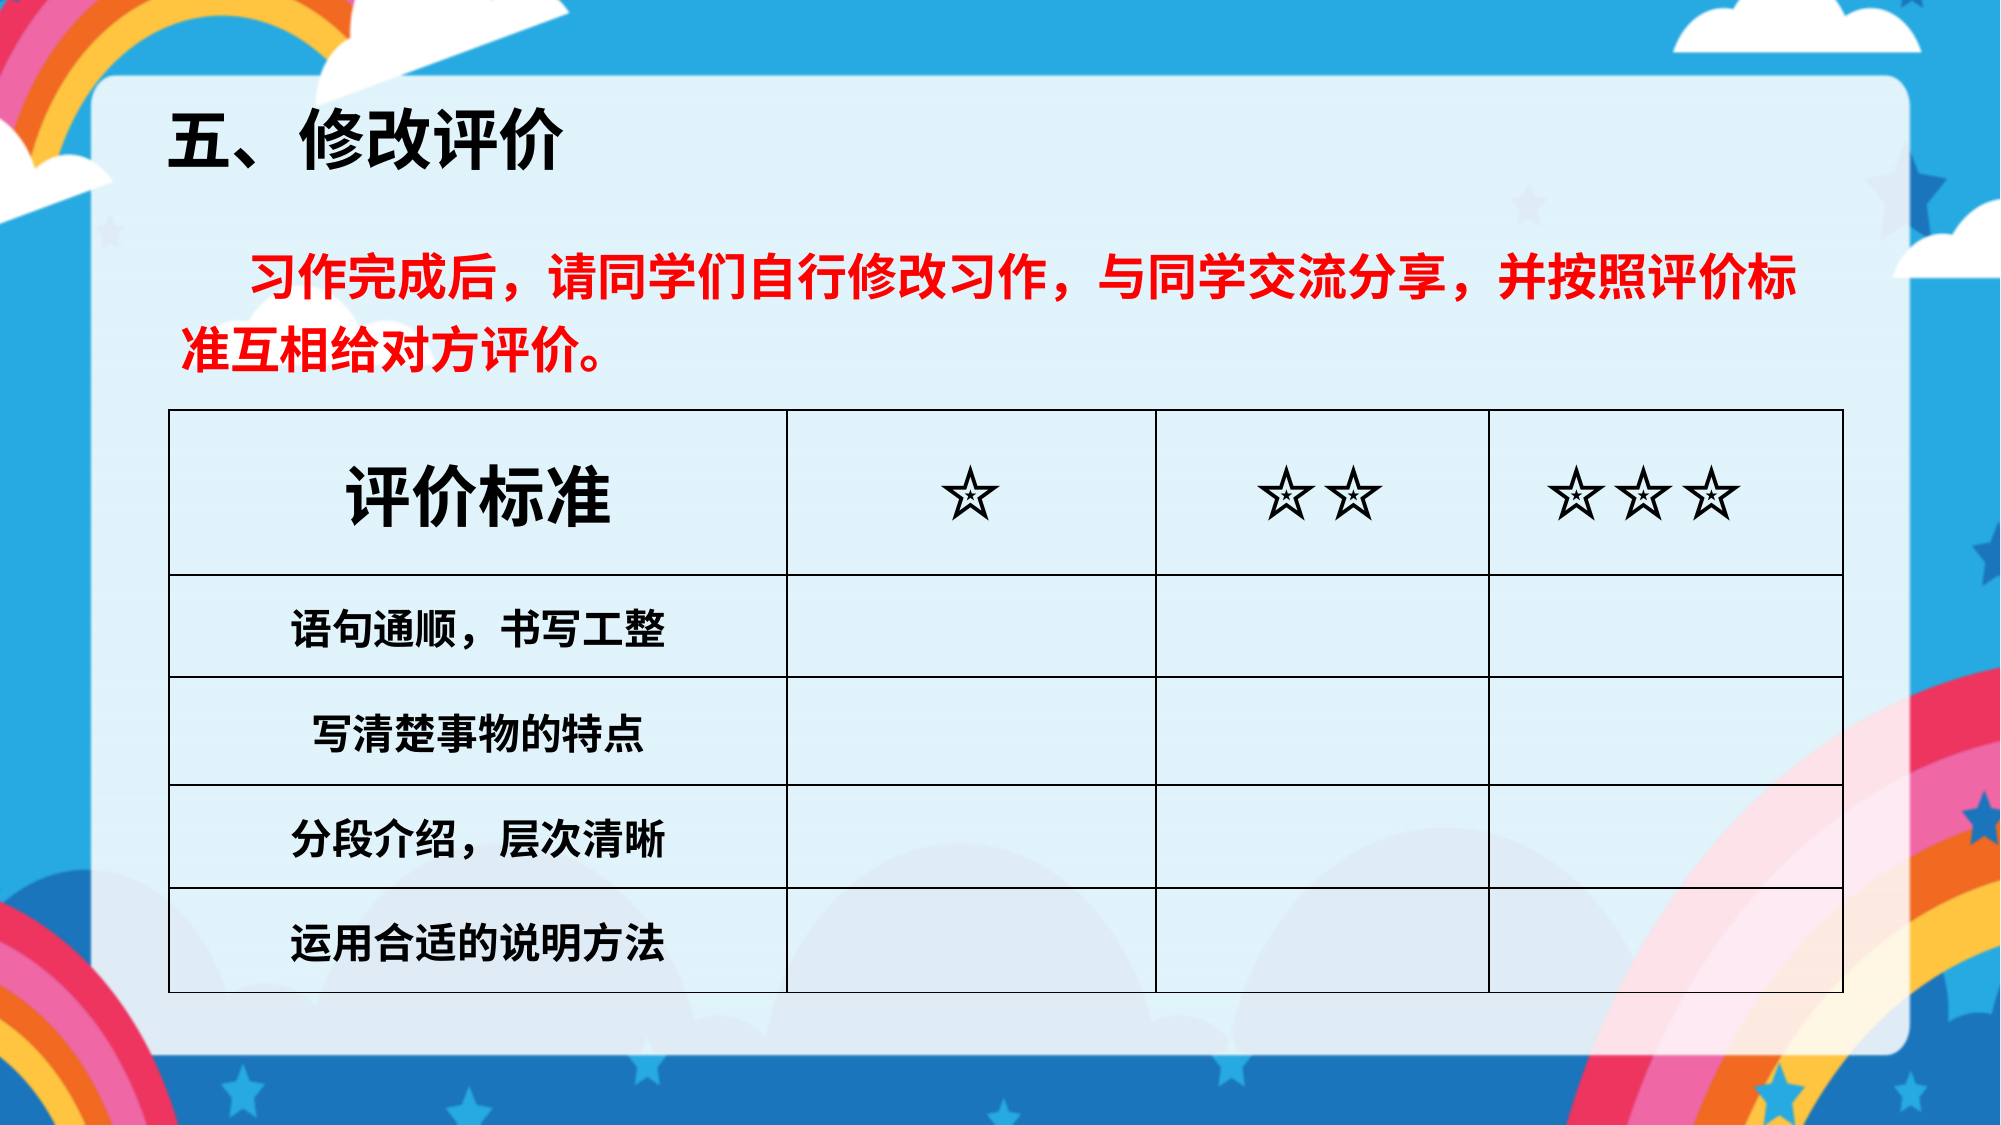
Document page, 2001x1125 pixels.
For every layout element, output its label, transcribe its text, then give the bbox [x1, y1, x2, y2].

table_cell 写清楚事物的特点 [170, 678, 786, 784]
table_cell [1490, 678, 1842, 784]
table_cell [1490, 889, 1842, 992]
text_box ✮ [1307, 438, 1401, 543]
text_box 习作完成后，请同学们自行修改习作，与同学交流分享，并按照评价标准互相给对方评价。 [165, 225, 1861, 387]
table_cell [1157, 786, 1488, 887]
table_header [1490, 411, 1842, 574]
text_box ✮ [1530, 438, 1597, 543]
table_cell 运用合适的说明方法 [170, 889, 786, 992]
table_cell [1490, 576, 1842, 676]
table_cell [1157, 576, 1488, 676]
table_cell 分段介绍，层次清晰 [170, 786, 786, 887]
text_box ✮ [924, 438, 1018, 543]
table_header [788, 411, 1155, 574]
picture [0, 0, 2001, 1125]
table_cell [1157, 889, 1488, 992]
table_cell [1490, 786, 1842, 887]
table_header [1157, 411, 1488, 574]
table_header 评价标准 [170, 411, 786, 574]
table_cell [788, 576, 1155, 676]
text_box ✮ [1597, 438, 1665, 543]
table_cell [788, 678, 1155, 784]
text_box 五、修改评价 [150, 90, 1582, 185]
table_cell [788, 786, 1155, 887]
text_box ✮ [1240, 438, 1307, 543]
table_cell [1157, 678, 1488, 784]
text_box ✮ [1665, 438, 1758, 543]
table_cell [788, 889, 1155, 992]
table_cell 语句通顺，书写工整 [170, 576, 786, 676]
